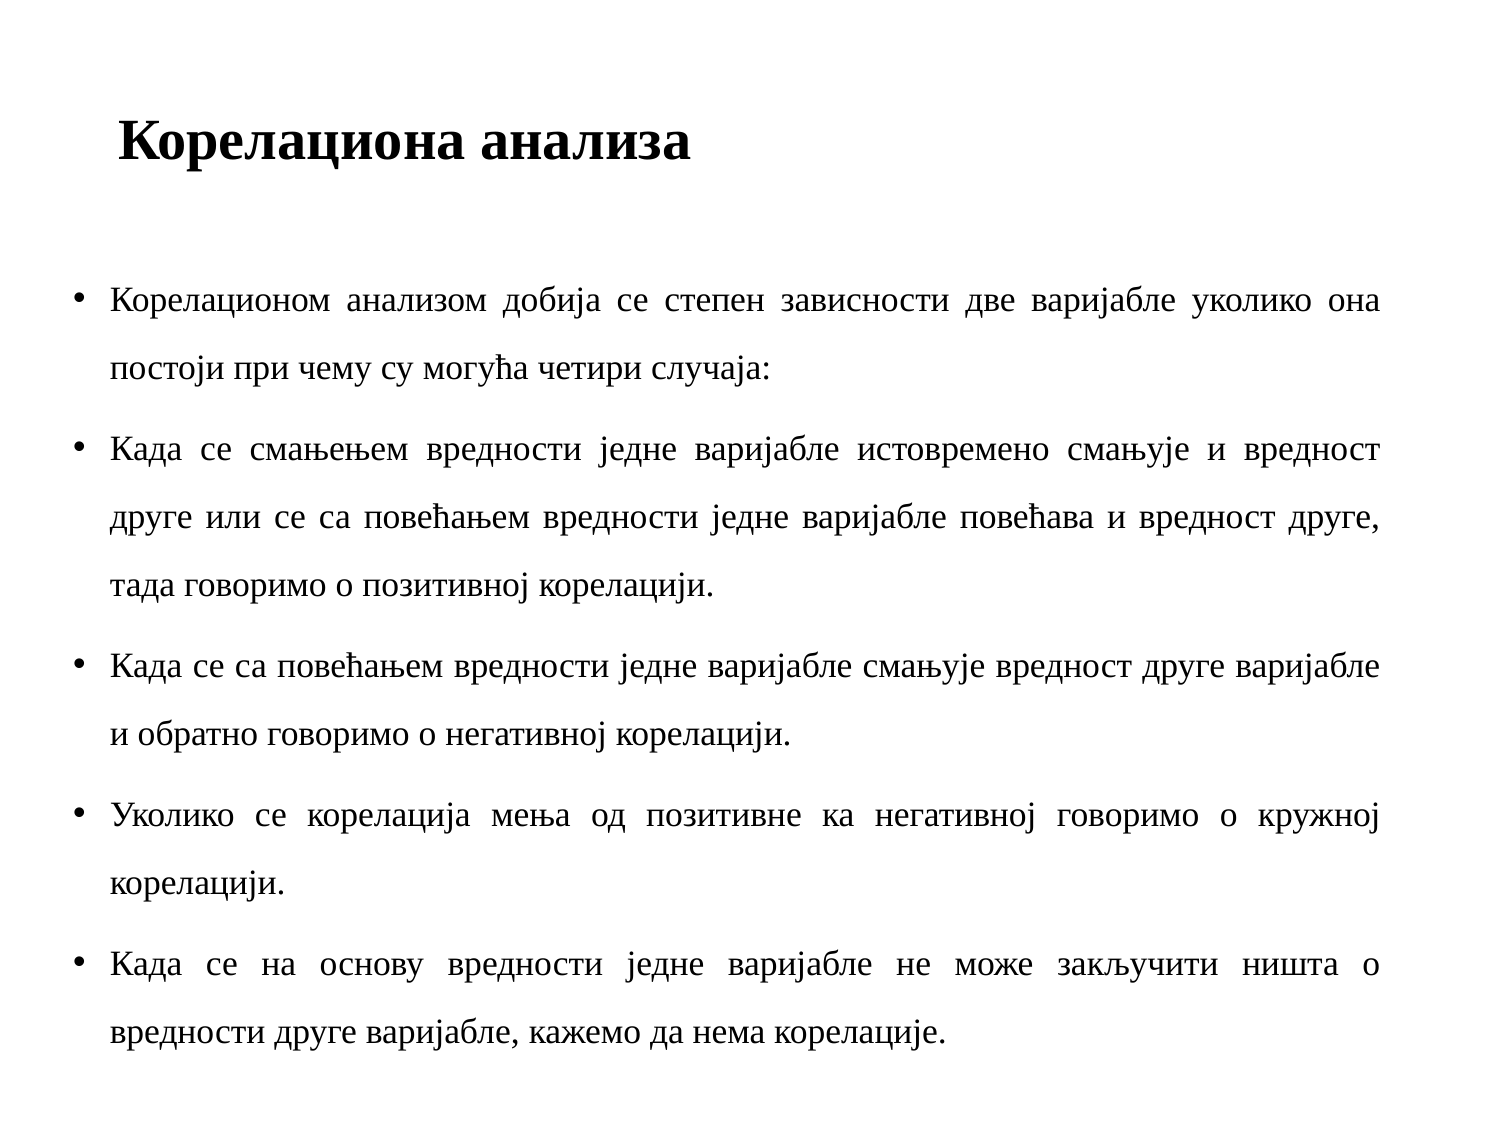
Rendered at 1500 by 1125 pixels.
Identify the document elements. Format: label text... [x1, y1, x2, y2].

title Корелациона анализа [103, 59, 1397, 223]
list Корелационом анализом добија се степен зависности две варијабле уколико она постоји при чему су могућа четири случаја: Када се смањењем вредности једне варијабле истовремено смањује и вредност друге или се са повећањем вредности једне варијабле повећава и вредност друге, тада говоримо о позитивној корелацији. Када се са повећањем вредности једне варијабле смањује вредност друге варијабле и обратно говоримо о негативној корелацији. Уколико се корелација мења од позитивне ка негативној говоримо о кружној корелацији. Када се на основу вредности једне варијабле не може закључити ништа о вредности друге варијабле, кажемо да нема корелације. [58, 243, 1397, 1066]
